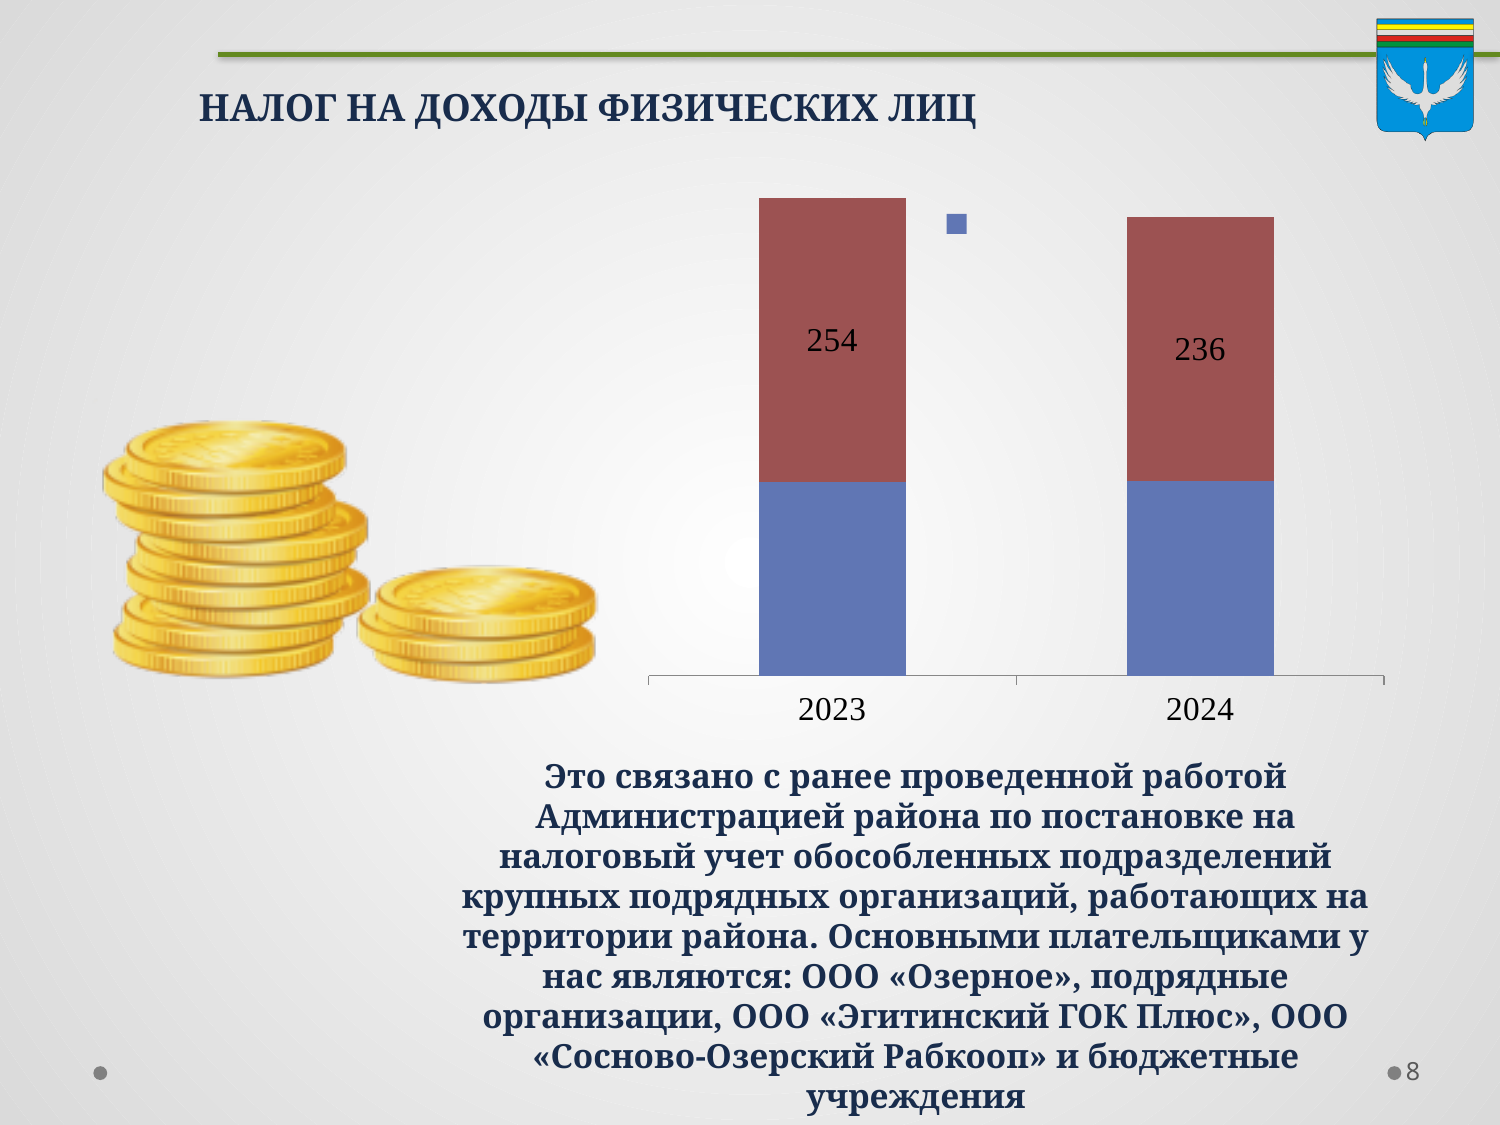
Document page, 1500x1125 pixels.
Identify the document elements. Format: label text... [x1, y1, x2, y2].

picture [1386, 63, 1466, 117]
slide_number 8 [1401, 1042, 1494, 1103]
picture [88, 396, 618, 717]
picture [1375, 55, 1475, 142]
text_box Это связано с ранее проведенной работой Администрацией района по постановке на налоговый учет обособленных подразделений крупных подрядных организаций, работающих на территории района. Основными плательщиками у нас являются: ООО «Озерное», подрядные организации, ООО «Эгитинский ГОК Плюс», ООО «Сосново-Озерский Рабкооп» и бюджетные учреждения [442, 747, 1390, 1122]
text_box НАЛОГ НА ДОХОДЫ ФИЗИЧЕСКИХ ЛИЦ [183, 76, 992, 137]
chart [631, 160, 1471, 740]
picture [1375, 18, 1475, 54]
